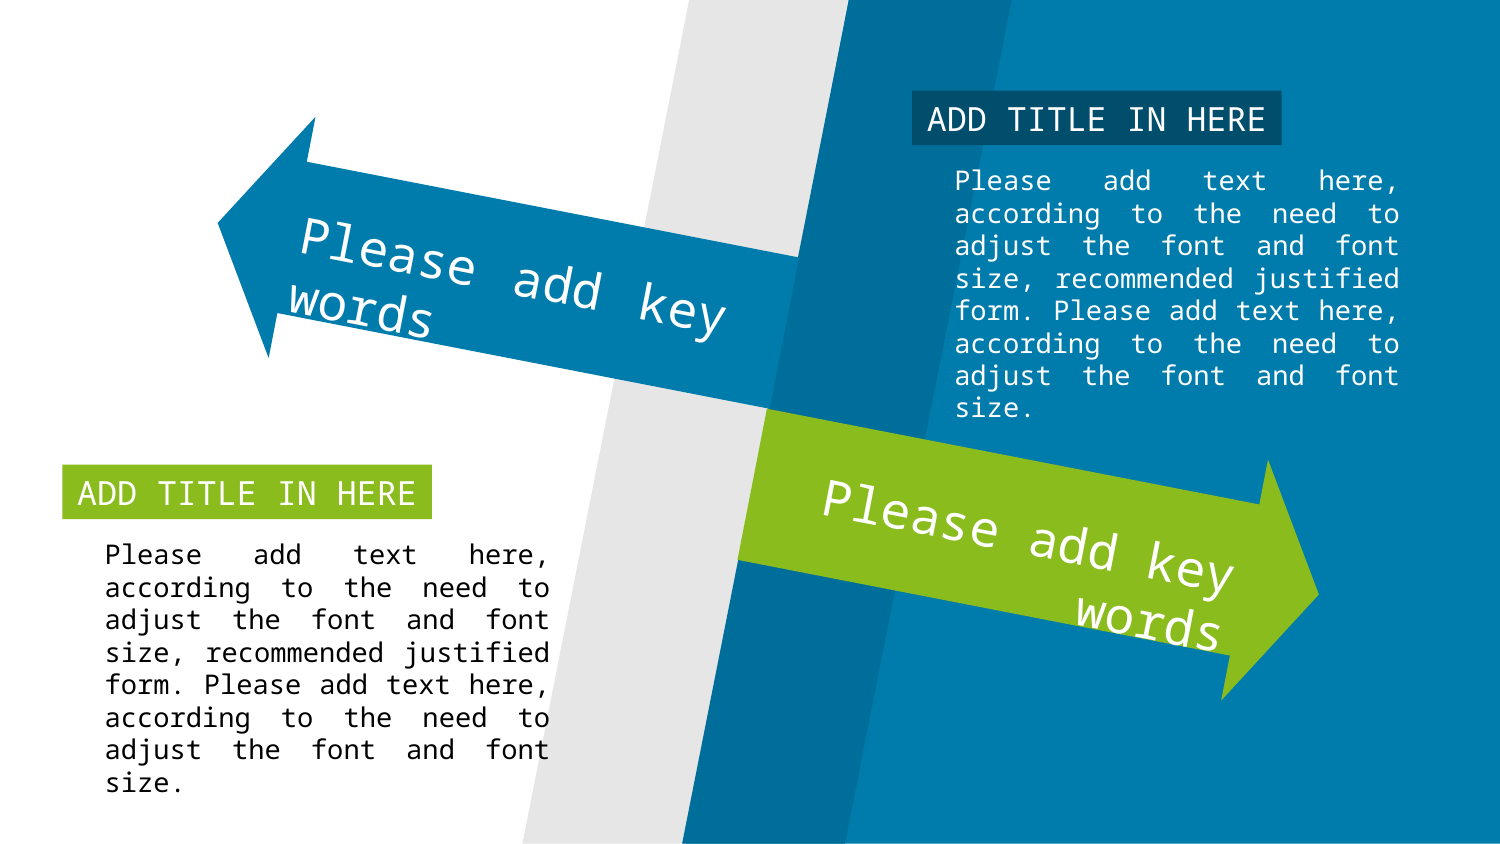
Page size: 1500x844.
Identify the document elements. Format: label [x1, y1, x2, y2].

text_box [212, 154, 790, 402]
text_box [89, 464, 565, 716]
text_box [522, 0, 1500, 844]
text_box [939, 90, 1415, 342]
text_box [746, 416, 1325, 663]
